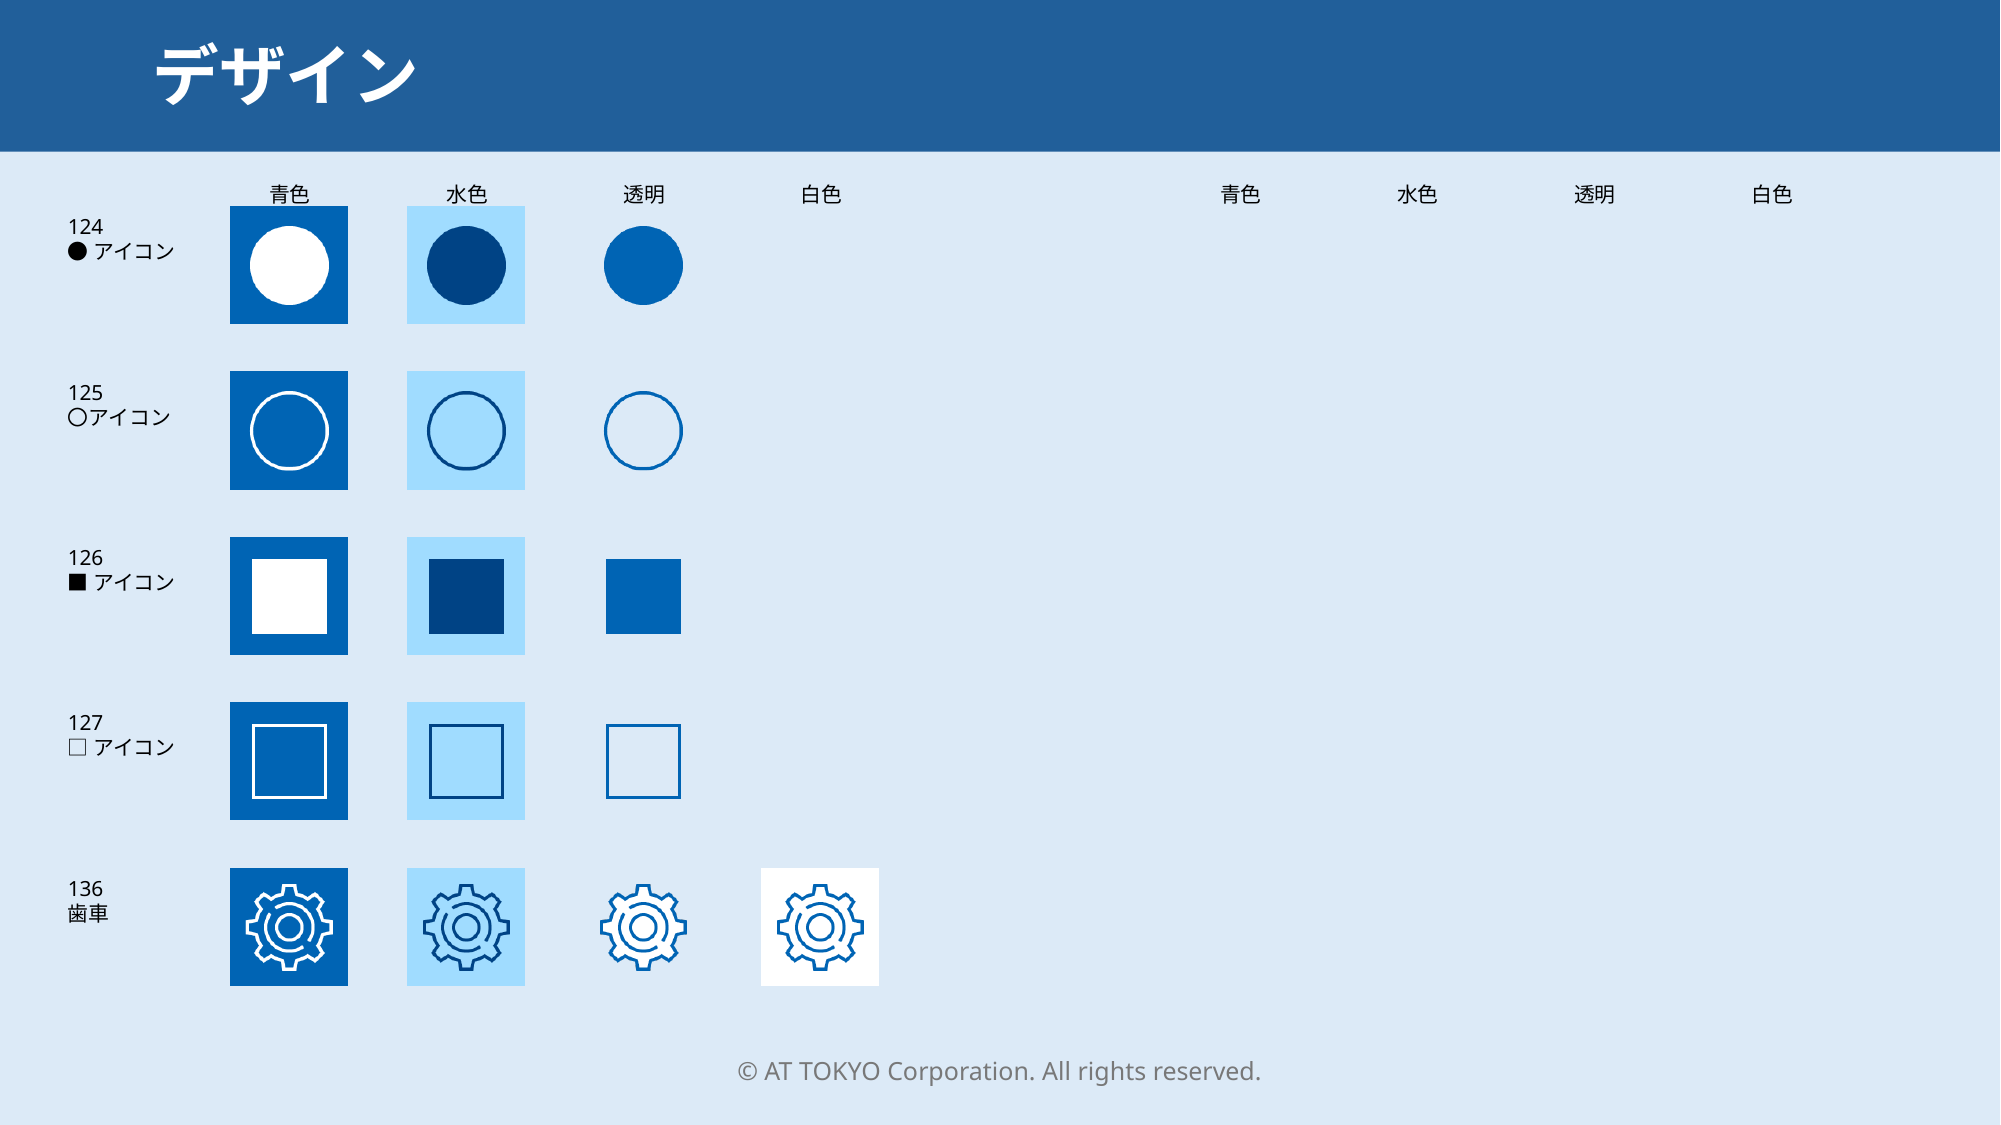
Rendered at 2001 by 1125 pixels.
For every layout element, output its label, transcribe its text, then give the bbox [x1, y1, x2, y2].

picture [229, 536, 348, 655]
picture [584, 371, 703, 490]
picture [229, 702, 348, 821]
text_box 127 □アイコン [53, 702, 200, 768]
title デザイン [137, 23, 1863, 135]
picture [761, 867, 880, 986]
picture [229, 206, 348, 325]
text_box 126 ■アイコン [53, 537, 200, 603]
picture [229, 371, 348, 490]
text_box 125 〇アイコン [53, 371, 200, 437]
picture [406, 867, 526, 986]
picture [406, 702, 526, 821]
picture [406, 371, 526, 490]
picture [584, 206, 703, 325]
picture [229, 867, 348, 986]
picture [584, 867, 703, 986]
text_box 124 ●アイコン [53, 206, 200, 272]
picture [406, 206, 526, 325]
footer © AT TOKYO Corporation. All rights reserved. [662, 1042, 1338, 1103]
picture [406, 536, 526, 655]
picture [584, 536, 703, 655]
text_box 136 歯車 [53, 868, 172, 933]
picture [584, 702, 703, 821]
